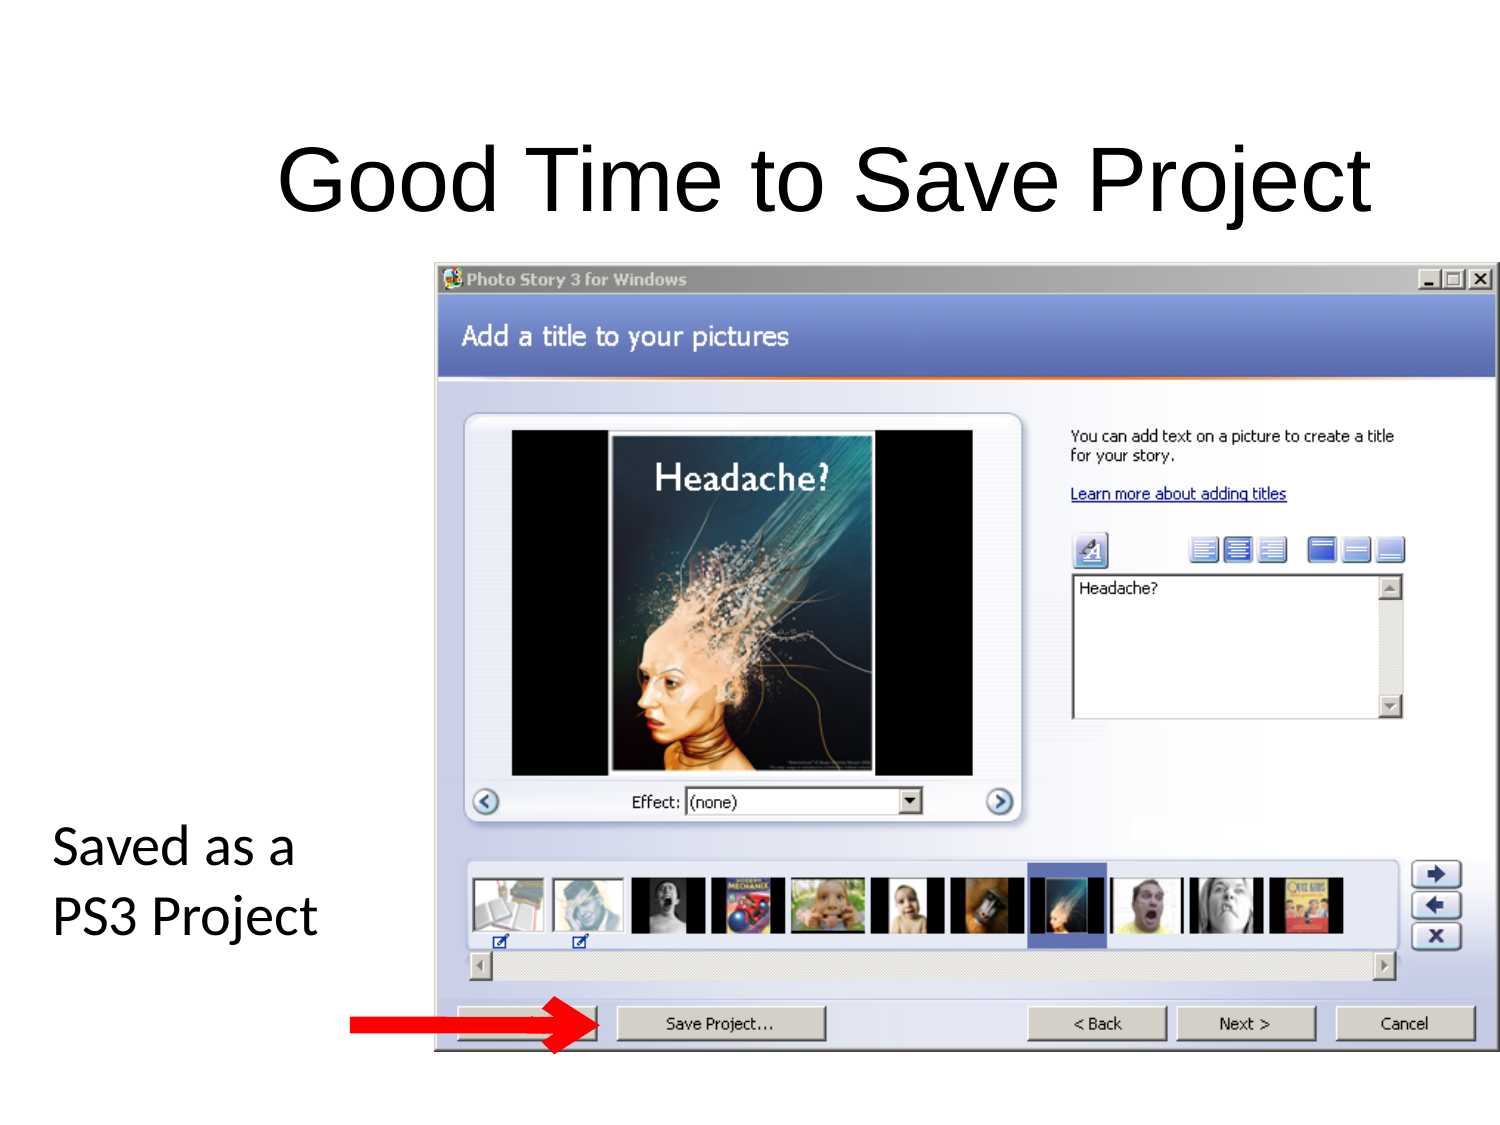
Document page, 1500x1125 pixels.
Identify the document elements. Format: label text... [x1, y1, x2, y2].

picture [434, 262, 1500, 1053]
title Good Time to Save Project [150, 112, 1500, 238]
text_box Saved as a PS3 Project [37, 799, 388, 955]
